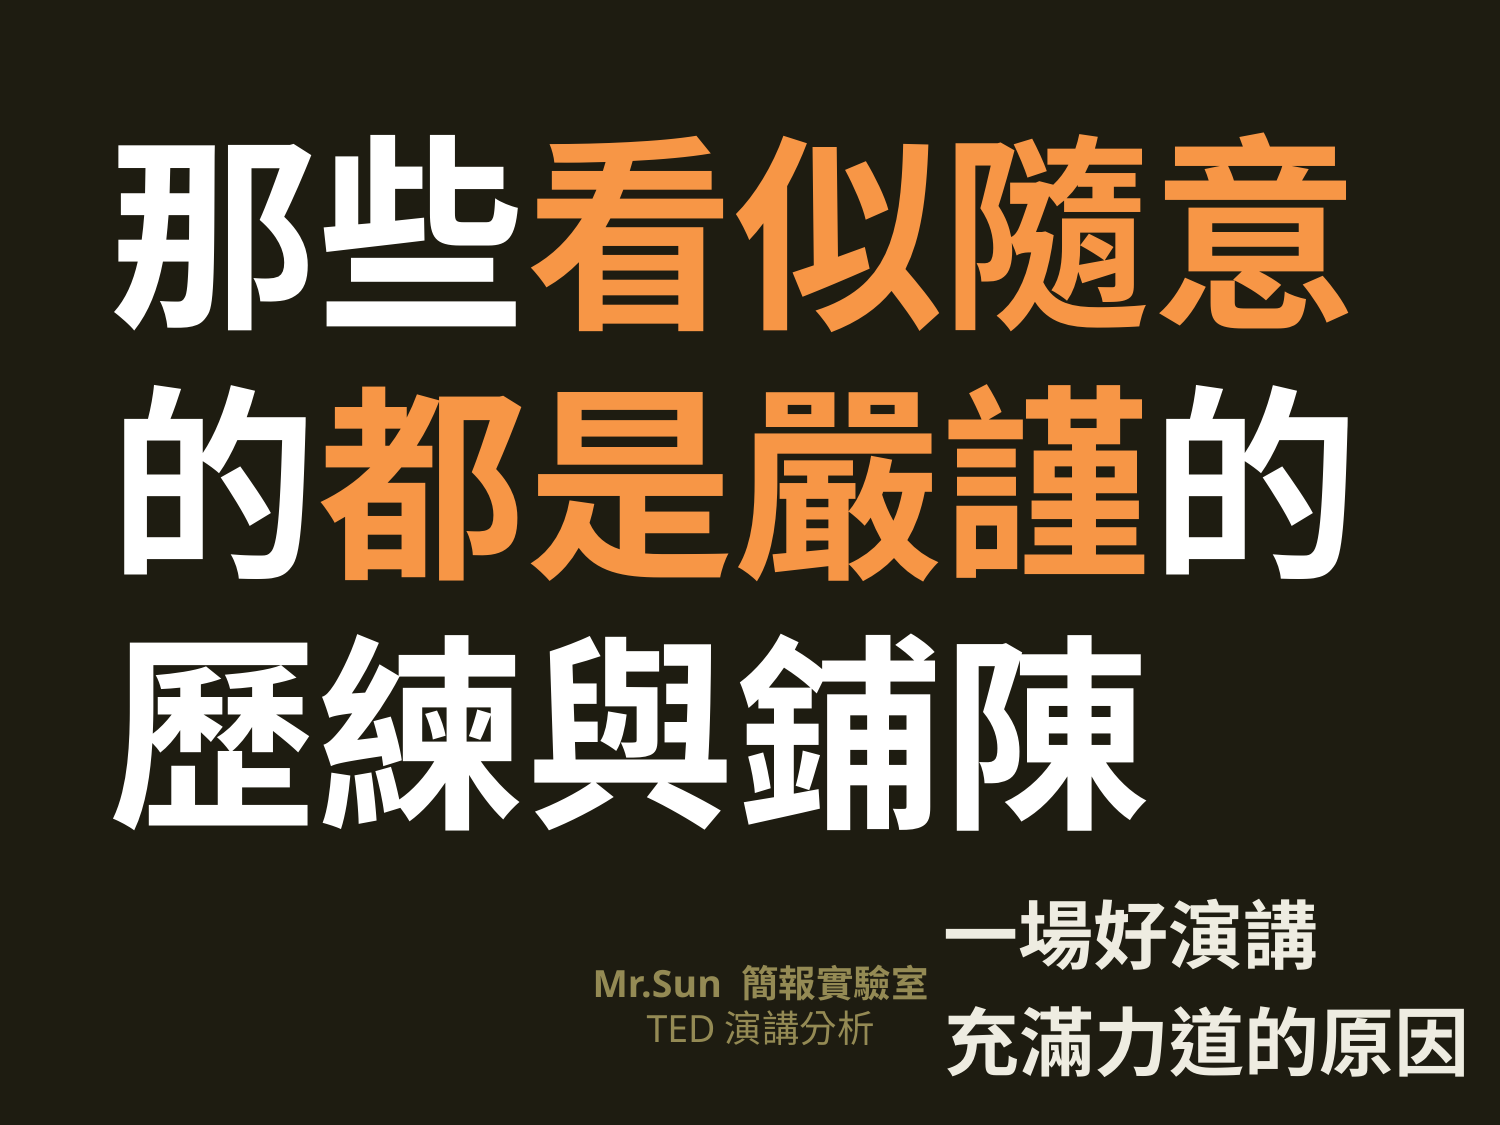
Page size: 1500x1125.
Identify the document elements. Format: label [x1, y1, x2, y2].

text_box [926, 881, 1488, 1095]
text_box [0, 10, 1500, 1115]
